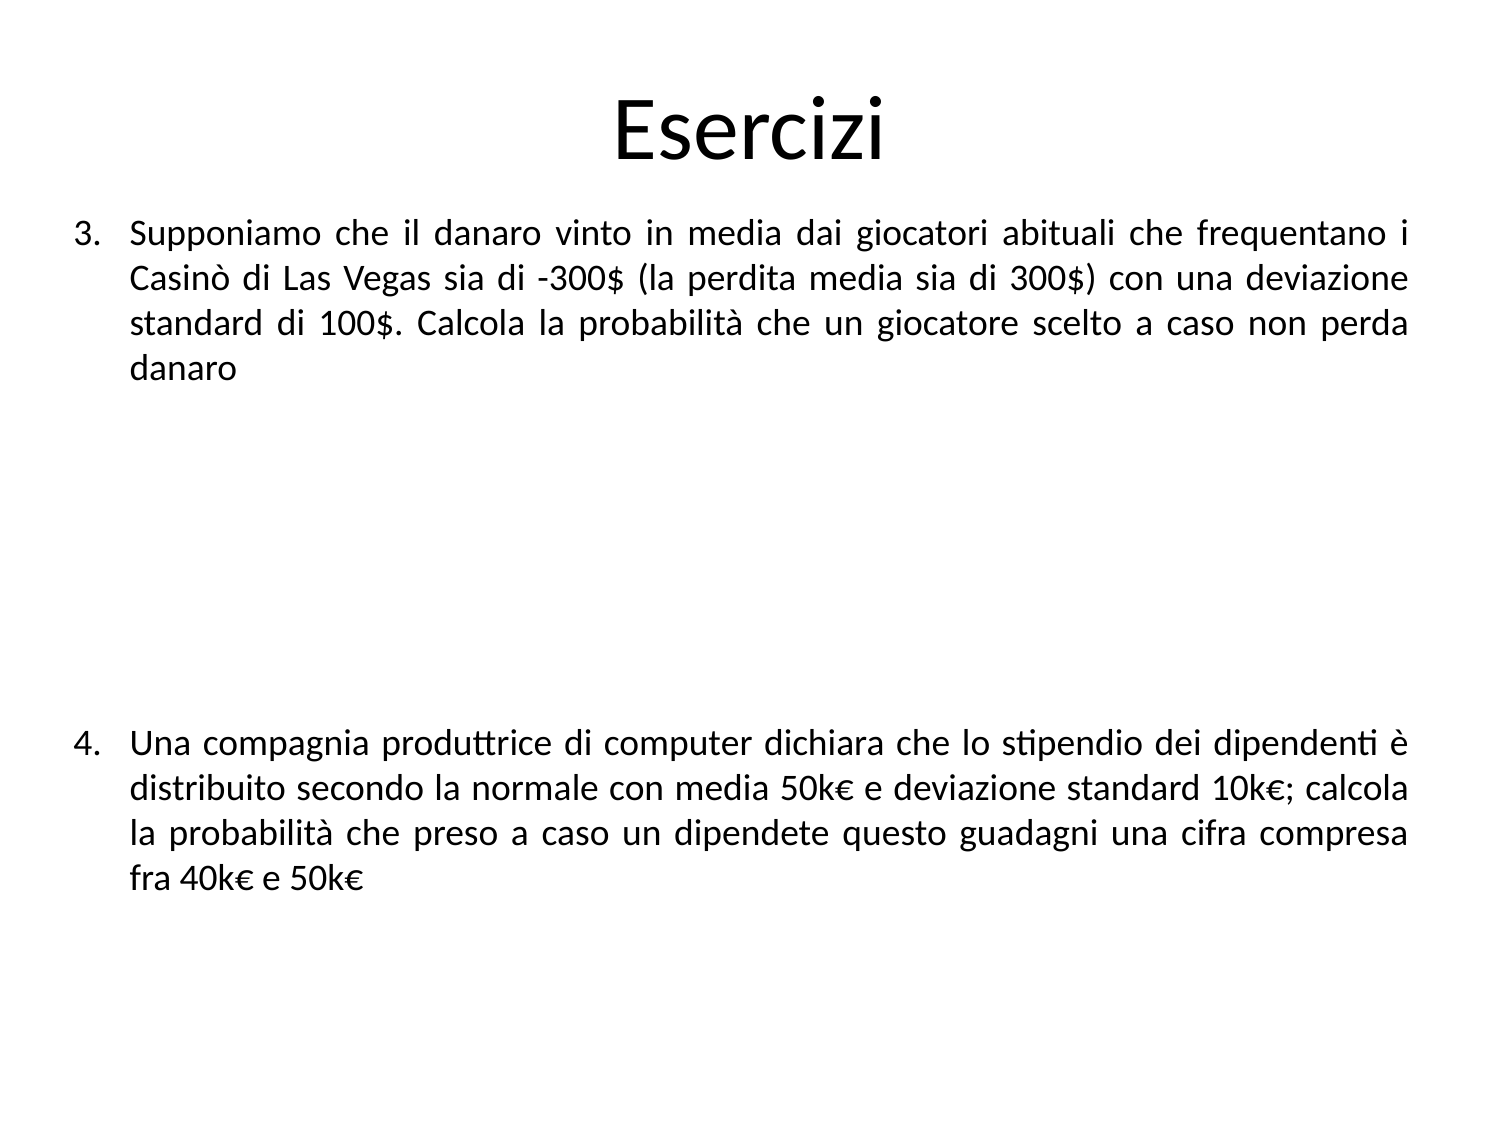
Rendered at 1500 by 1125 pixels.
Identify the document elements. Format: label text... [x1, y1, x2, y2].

title Esercizi [75, 45, 1425, 200]
text_box Una compagnia produttrice di computer dichiara che lo stipendio dei dipendenti è distribuito secondo la normale con media 50k€ e deviazione standard 10k€; calcola la probabilità che preso a caso un dipendete questo guadagni una cifra compresa fra 40k€ e 50k€ [58, 710, 1425, 906]
text_box Supponiamo che il danaro vinto in media dai giocatori abituali che frequentano i Casinò di Las Vegas sia di -300$ (la perdita media sia di 300$) con una deviazione standard di 100$. Calcola la probabilità che un giocatore scelto a caso non perda danaro [58, 200, 1425, 395]
